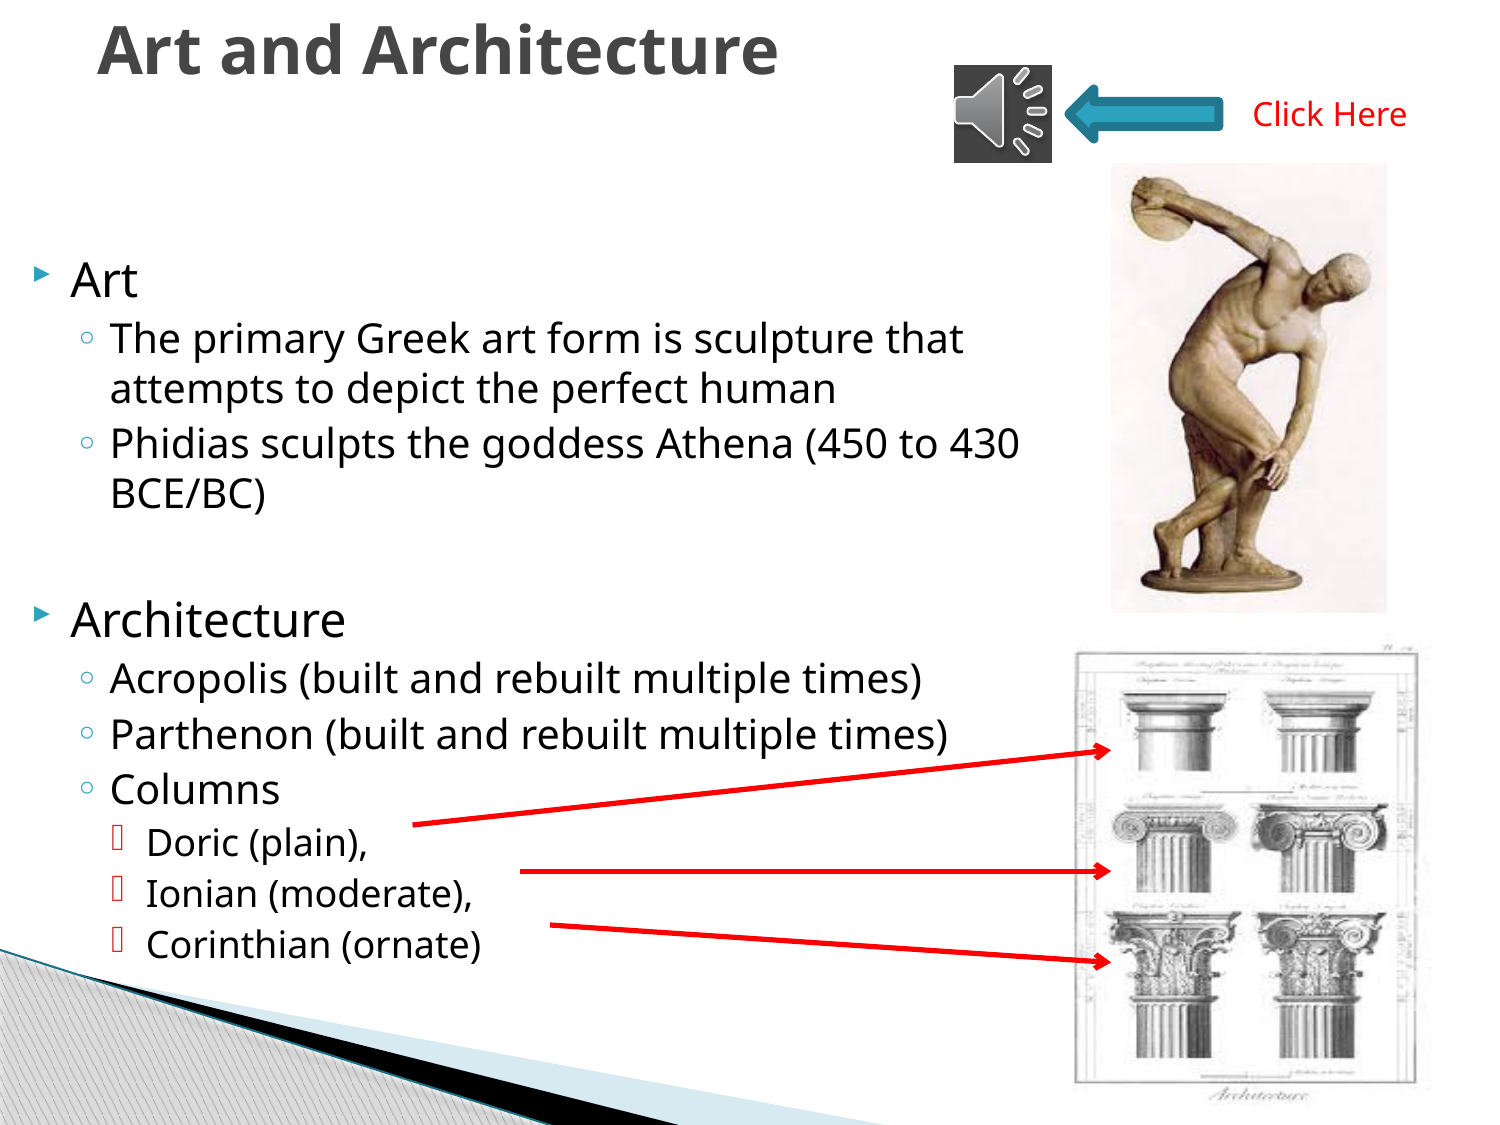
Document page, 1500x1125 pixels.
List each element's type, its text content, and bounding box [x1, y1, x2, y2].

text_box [412, 749, 1112, 826]
picture [1056, 633, 1438, 1110]
list Art The primary Greek art form is sculpture that attempts to depict the perfect human Phidias sculpts the goddess Athena (450 to 430 BCE/BC) Architecture Acropolis (built and rebuilt multiple times) Parthenon (built and rebuilt multiple times) Columns Doric (plain), Ionian (moderate), Corinthian (ornate) [0, 241, 1069, 986]
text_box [549, 924, 1112, 963]
text_box [25, 0, 482, 321]
picture [952, 63, 1054, 165]
picture [1110, 163, 1387, 613]
text_box Click Here [1237, 86, 1500, 141]
title Art and Architecture [482, 0, 1433, 188]
text_box [1064, 84, 1224, 144]
